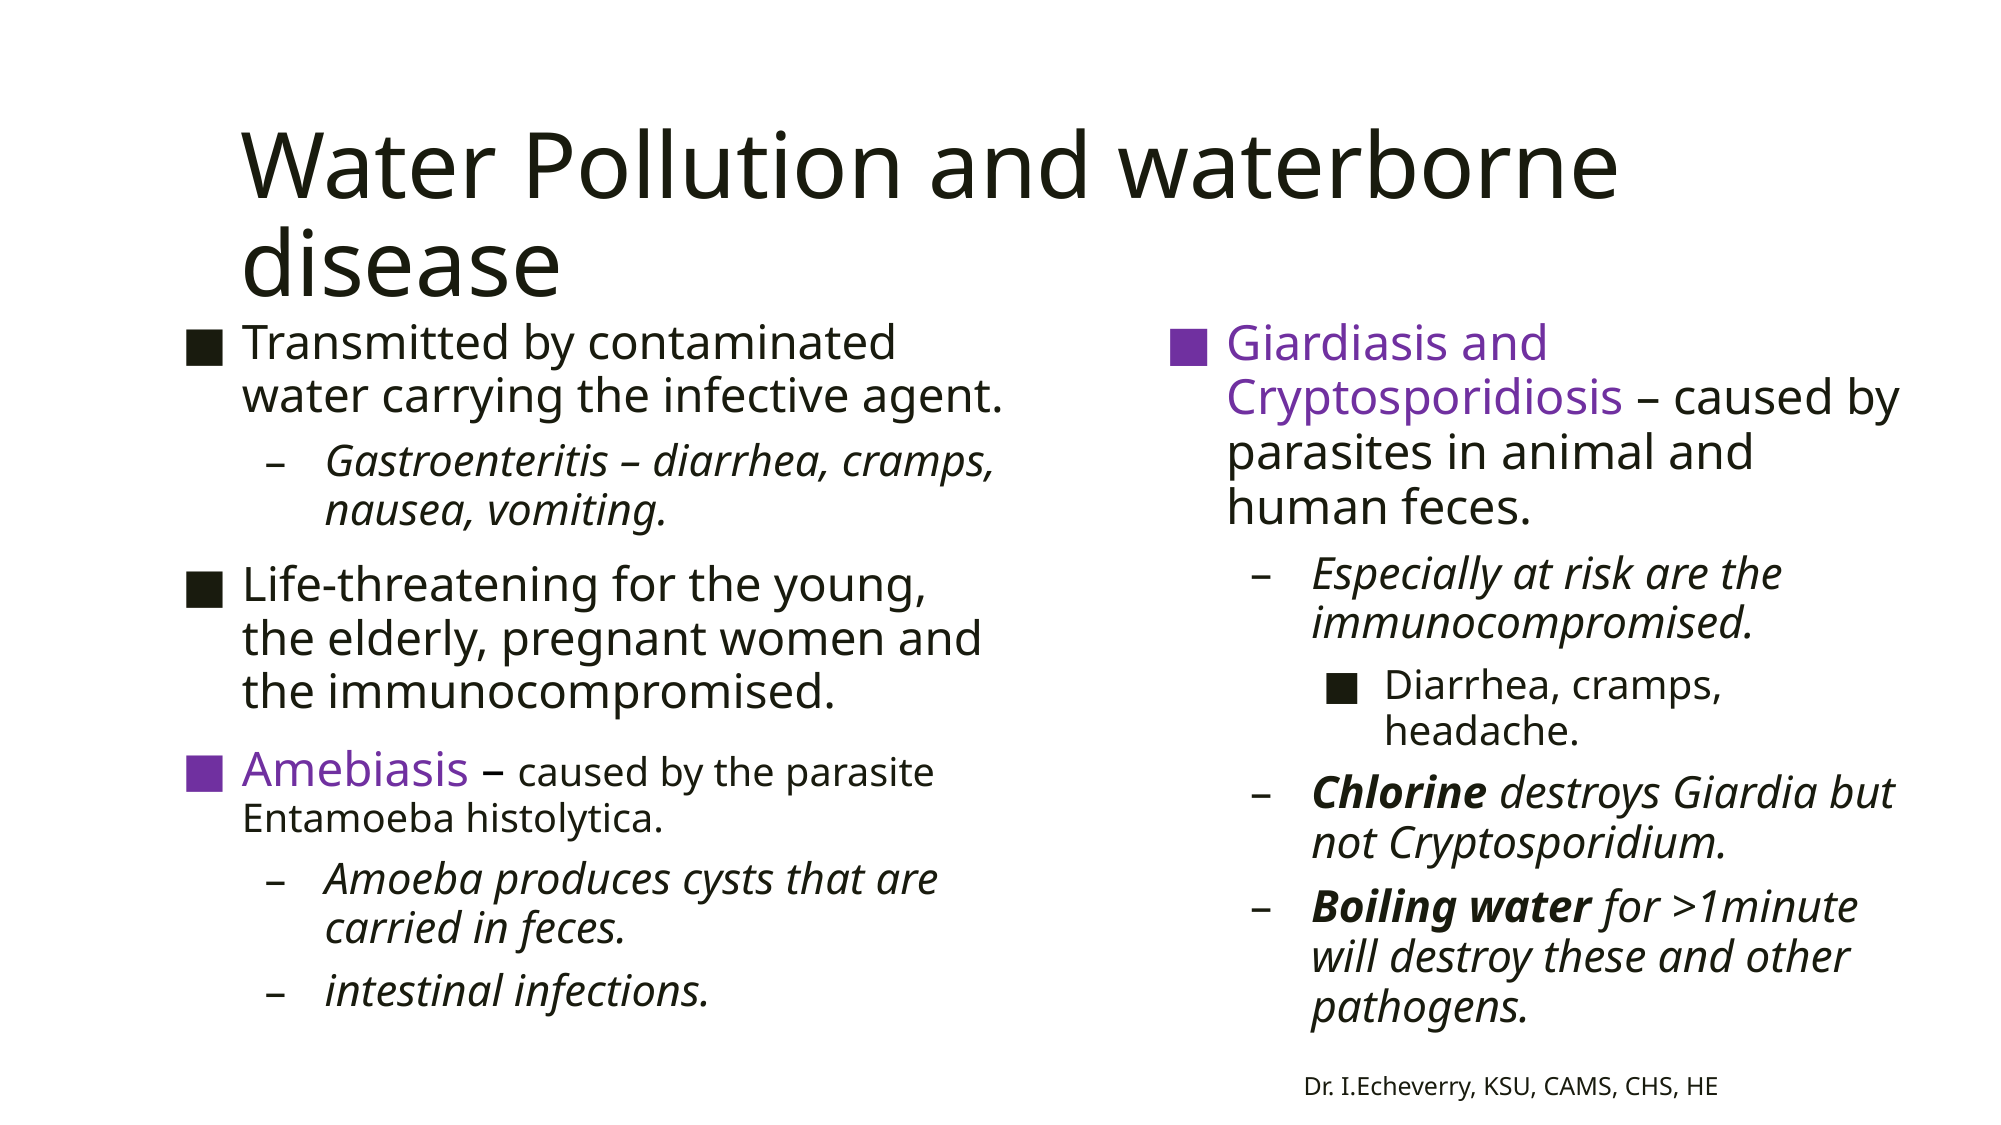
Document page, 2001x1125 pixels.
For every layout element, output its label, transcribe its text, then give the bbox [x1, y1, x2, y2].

title Water Pollution and waterborne disease [225, 112, 1800, 261]
list Giardiasis and Cryptosporidiosis – caused by parasites in animal and human feces. Especially at risk are the immunocompromised. Diarrhea, cramps, headache. Chlorine destroys Giardia but not Cryptosporidium. Boiling water for >1minute will destroy these and other pathogens. [1150, 309, 1924, 1042]
slide_number 23 [1553, 1058, 1816, 1125]
footer Dr. I.Echeverry, KSU, CAMS, CHS, HE [1288, 1052, 1753, 1119]
list Transmitted by contaminated water carrying the infective agent. Gastroenteritis – diarrhea, cramps, nausea, vomiting. Life-threatening for the young, the elderly, pregnant women and the immunocompromised. Amebiasis – caused by the parasite Entamoeba histolytica. Amoeba produces cysts that are carried in feces. intestinal infections. [167, 309, 1028, 1042]
